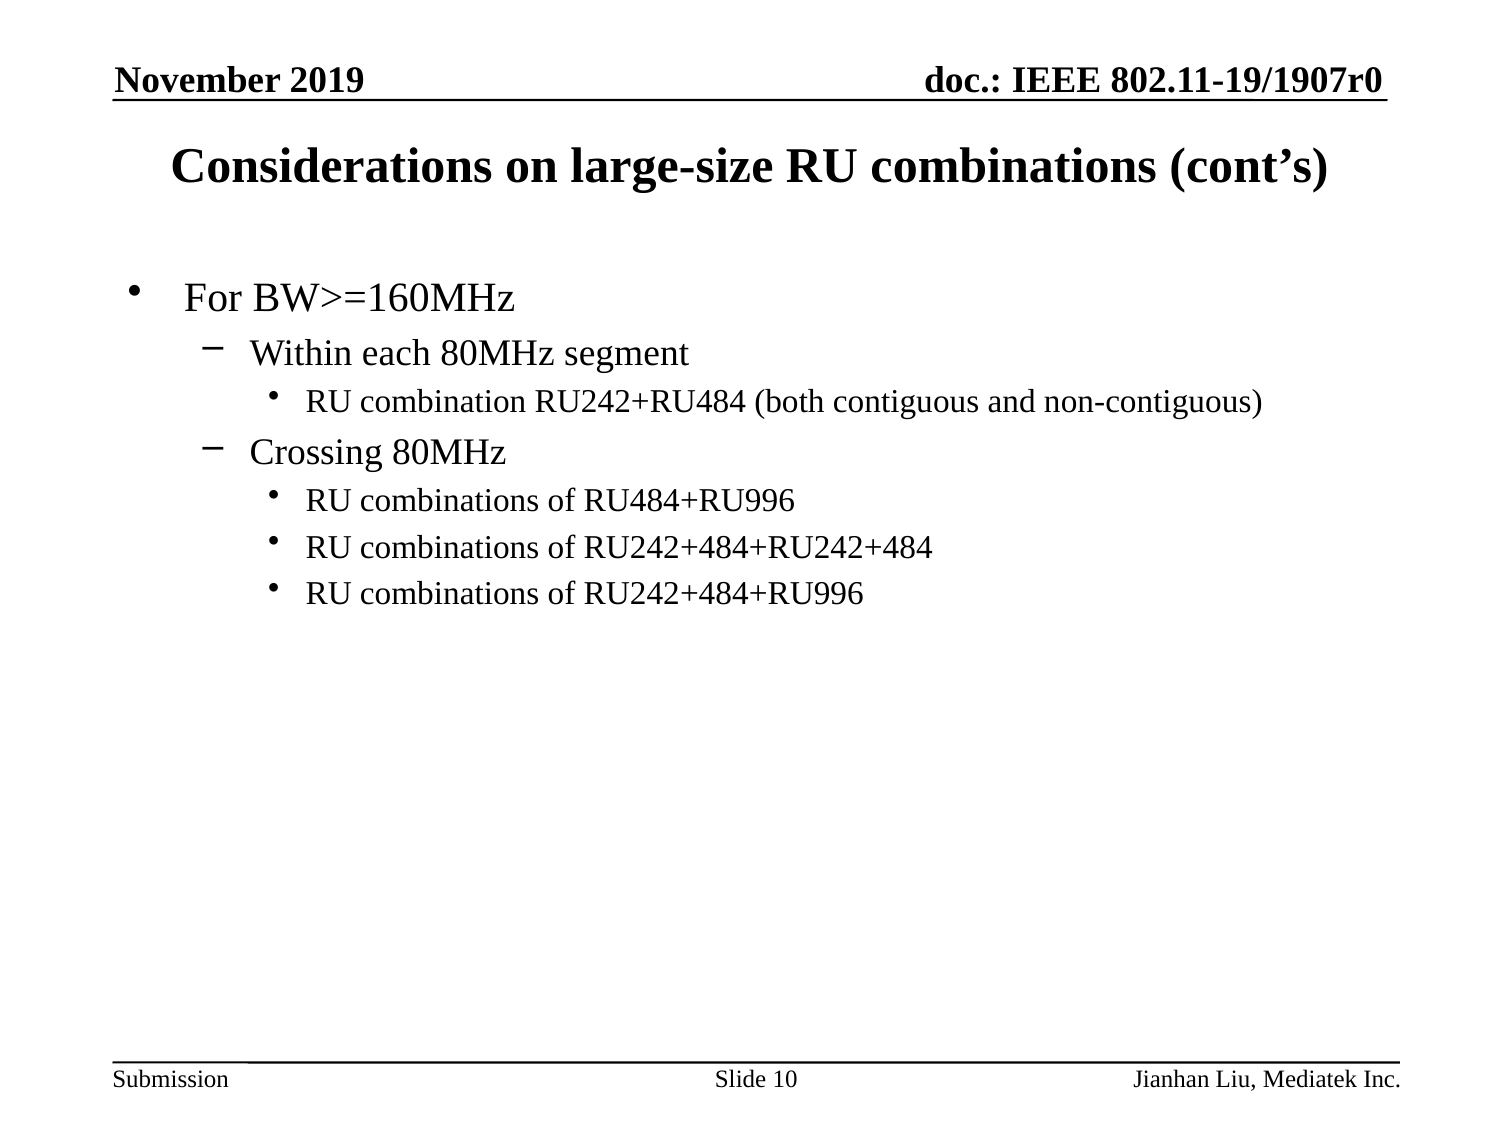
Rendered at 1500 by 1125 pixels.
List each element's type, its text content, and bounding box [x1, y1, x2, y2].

footer Jianhan Liu, Mediatek Inc. [1129, 1061, 1402, 1093]
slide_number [114, 54, 368, 101]
slide_number Slide 10 [712, 1061, 800, 1093]
list For BW>=160MHz Within each 80MHz segment RU combination RU242+RU484 (both contiguous and non-contiguous) Crossing 80MHz RU combinations of RU484+RU996 RU combinations of RU242+484+RU242+484 RU combinations of RU242+484+RU996 [112, 262, 1388, 1001]
title Considerations on large-size RU combinations (cont’s) [112, 112, 1388, 213]
